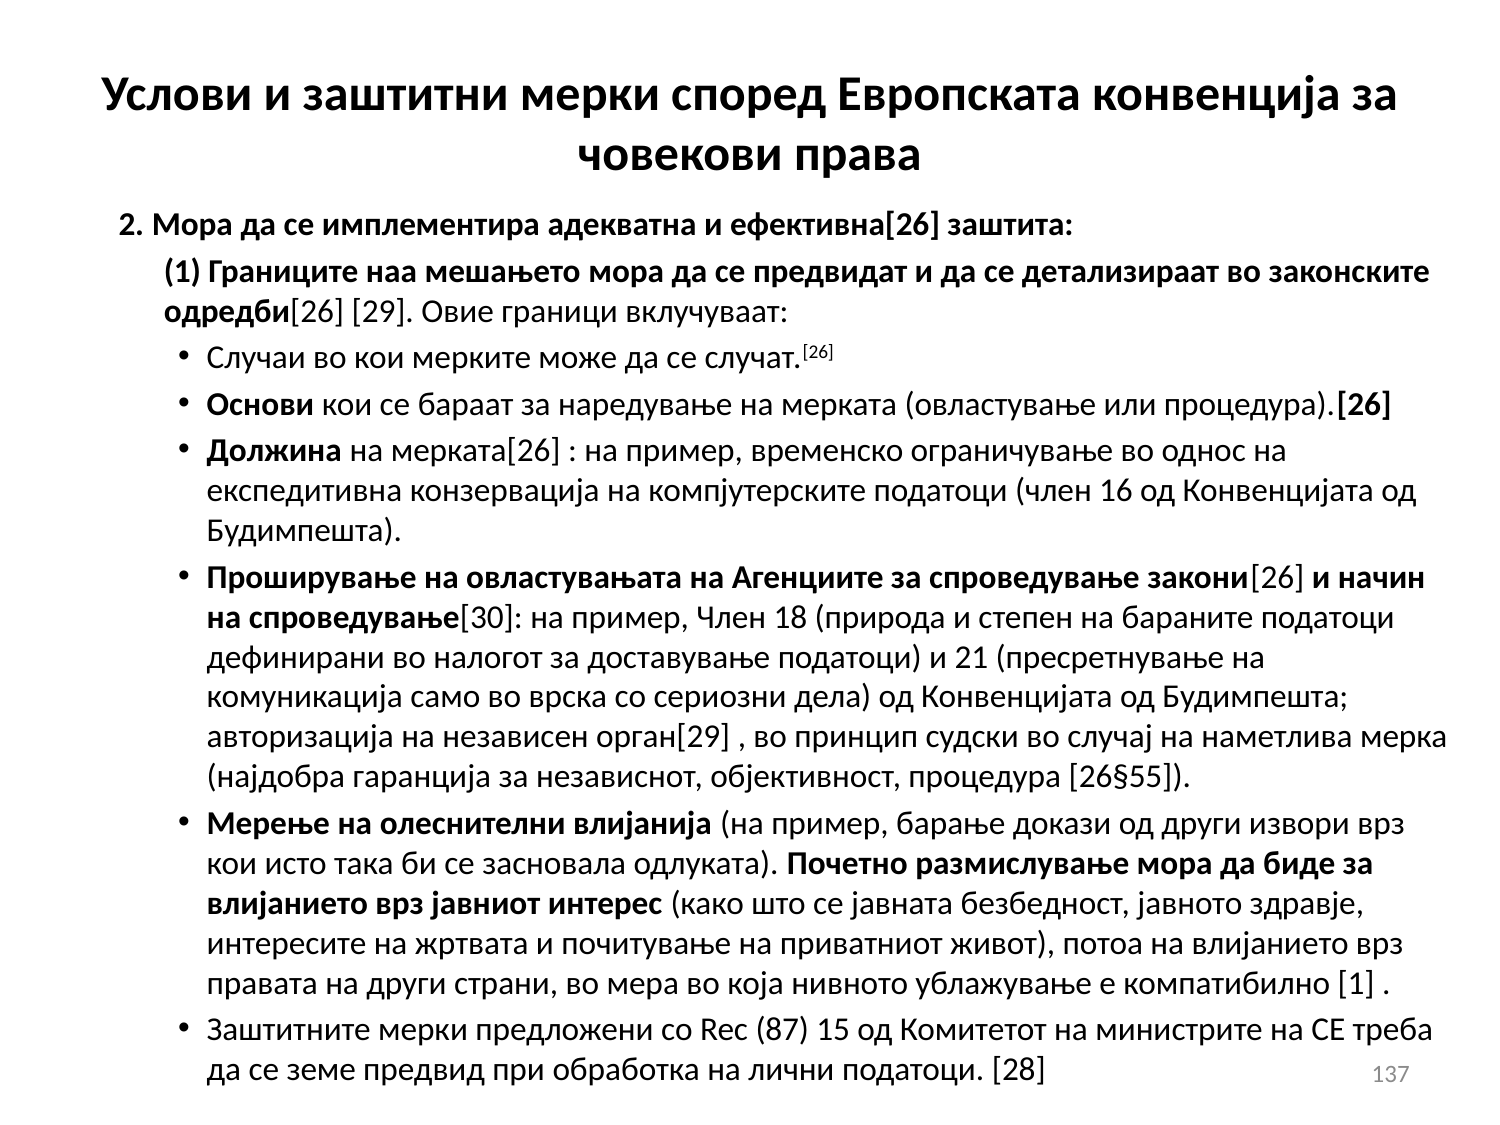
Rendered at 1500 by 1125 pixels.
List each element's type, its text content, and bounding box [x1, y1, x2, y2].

title Услови и заштитни мерки според Европската конвенција за човекови права [74, 44, 1426, 196]
list 2. Мора да се имплементира адекватна и ефективна[26] заштита: (1) Границите наа мешањето мора да се предвидат и да се детализираат во законските одредби[26] [29]. Овие граници вклучуваат: Случаи во кои мерките може да се случат.[26] Основи кои се бараат за наредување на мерката (овластување или процедура).[26] Должина на мерката[26] : на пример, временско ограничување во однос на експедитивна конзервација на компјутерските податоци (член 16 од Конвенцијата од Будимпешта). Проширување на овластувањата на Агенциите за спроведување закони[26] и начин на спроведување[30]: на пример, Член 18 (природа и степен на бараните податоци дефинирани во налогот за доставување податоци) и 21 (пресретнување на комуникација само во врска со сериозни дела) од Конвенцијата од Будимпешта; авторизација на независен орган[29] , во принцип судски во случај на наметлива мерка (најдобра гаранција за независнот, објективност, процедура [26§55]). Meрење на олеснителни влијанија (на пример, барање докази од други извори врз кои исто така би се засновала одлуката). Почетно размислување мора да биде за влијанието врз јавниот интерес (како што се јавната безбедност, јавното здравје, интересите на жртвата и почитување на приватниот живот), потоа на влијанието врз правата на други страни, во мера во која нивното ублажување е компатибилно [1] . Заштитните мерки предложени со Rec (87) 15 од Комитетот на министрите на СЕ треба да се земе предвид при обработка на лични податоци. [28] [74, 194, 1479, 1011]
slide_number 137 [1074, 1042, 1425, 1103]
